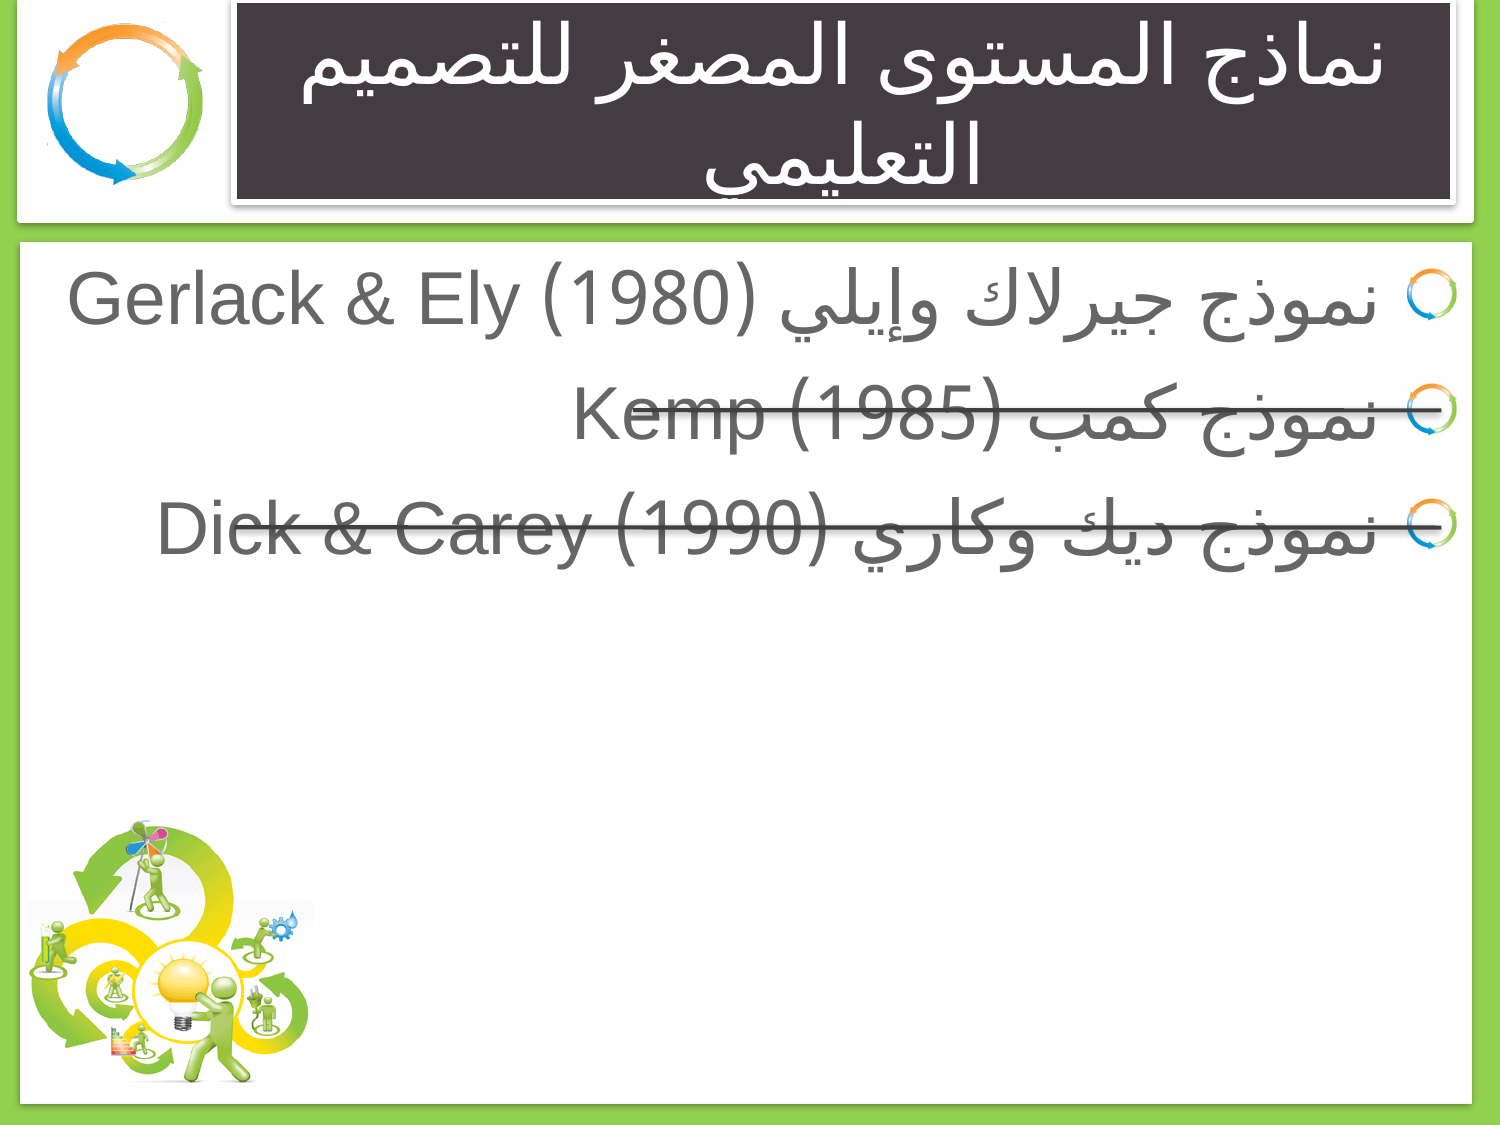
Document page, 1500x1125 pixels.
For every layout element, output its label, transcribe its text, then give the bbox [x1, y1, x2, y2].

picture [1407, 268, 1457, 322]
text_box [17, 0, 1474, 223]
picture [47, 21, 204, 190]
text_box نماذج المستوى المصغر للتصميم التعليمي [231, 0, 1456, 205]
picture [27, 814, 314, 1101]
picture [1407, 498, 1457, 551]
picture [1407, 383, 1457, 437]
text_box نموذج جيرلاك وإيلي (1980) Gerlack & Ely نموذج كمب (1985) Kemp نموذج ديك وكاري (1990) Dick & Carey [20, 242, 1472, 1104]
